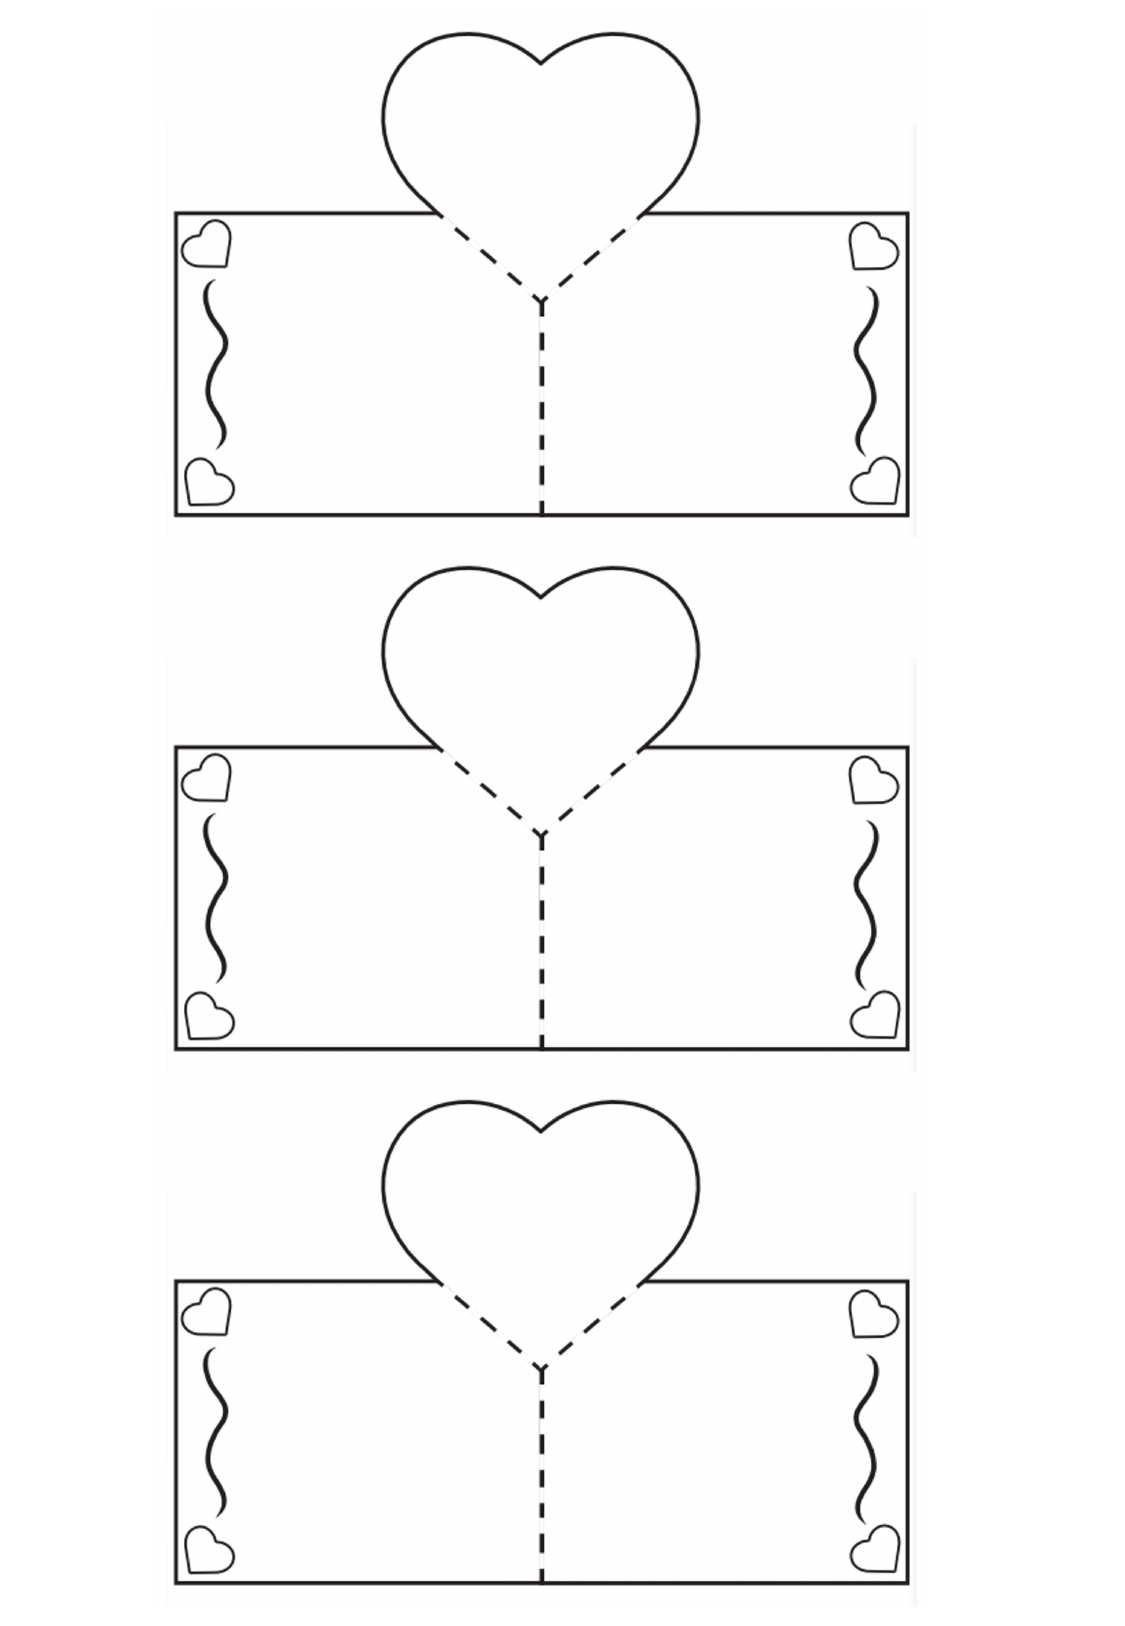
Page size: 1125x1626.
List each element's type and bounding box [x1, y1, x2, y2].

picture [149, 4, 924, 1607]
